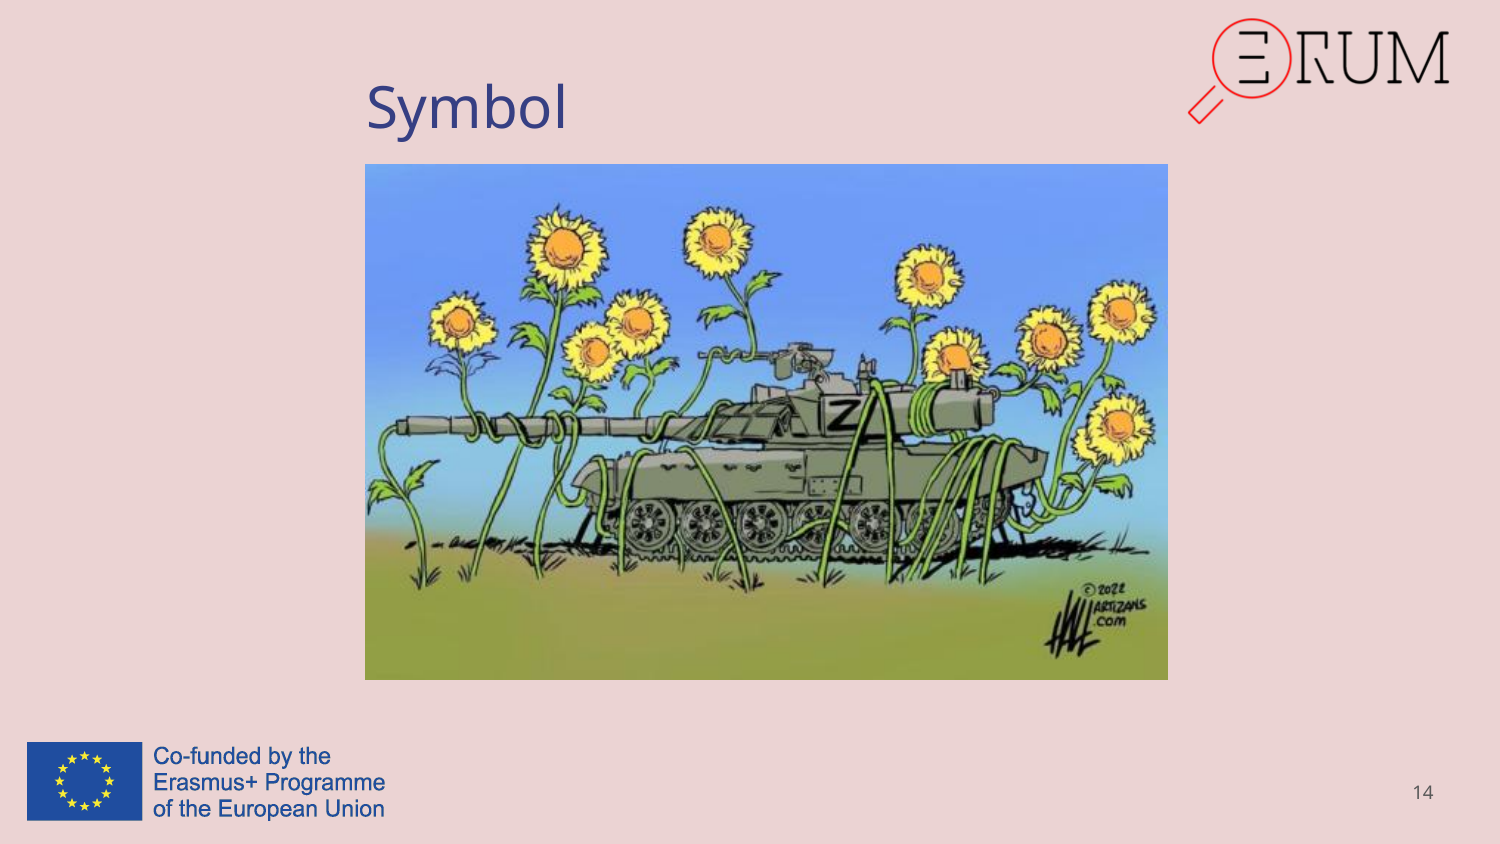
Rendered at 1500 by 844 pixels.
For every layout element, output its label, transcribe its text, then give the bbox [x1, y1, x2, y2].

title Symbol [51, 55, 1168, 150]
picture [27, 742, 385, 821]
slide_number 14 [1358, 761, 1449, 826]
picture [365, 163, 1168, 680]
picture [1136, 0, 1500, 137]
